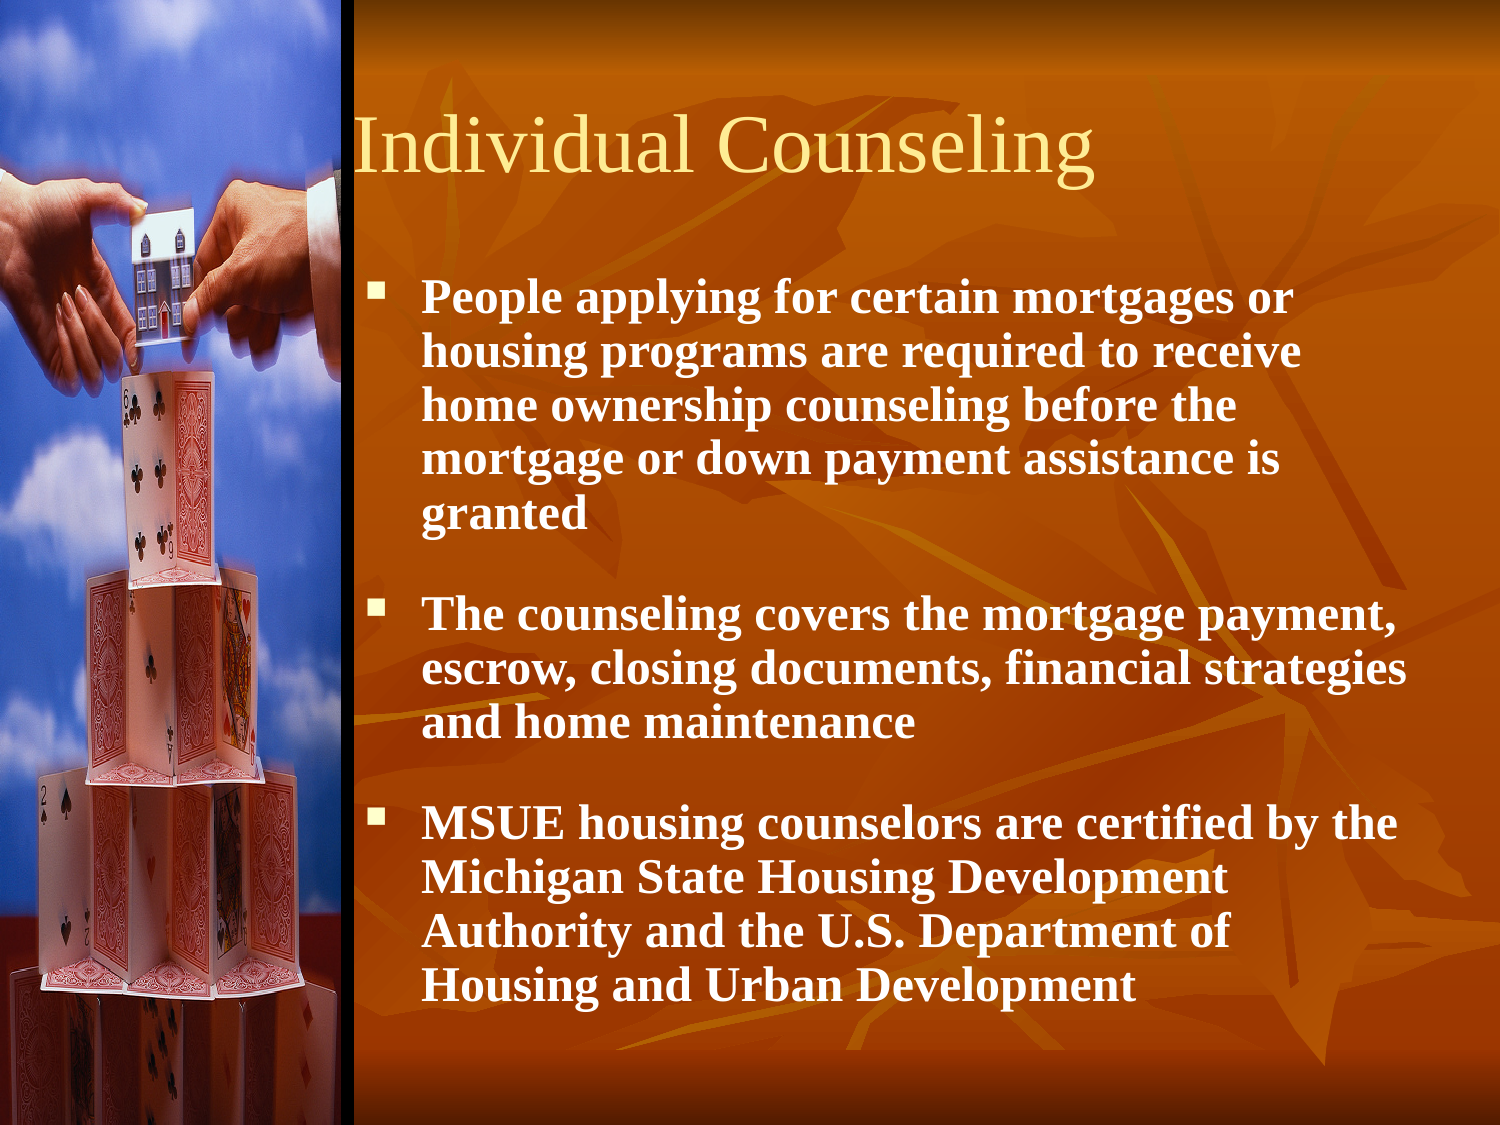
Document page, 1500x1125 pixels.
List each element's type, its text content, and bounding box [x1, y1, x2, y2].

title Individual Counseling [354, 45, 1426, 234]
list People applying for certain mortgages or housing programs are required to receive home ownership counseling before the mortgage or down payment assistance is granted The counseling covers the mortgage payment, escrow, closing documents, financial strategies and home maintenance MSUE housing counselors are certified by the Michigan State Housing Development Authority and the U.S. Department of Housing and Urban Development [354, 262, 1426, 1101]
picture [0, 0, 342, 1125]
